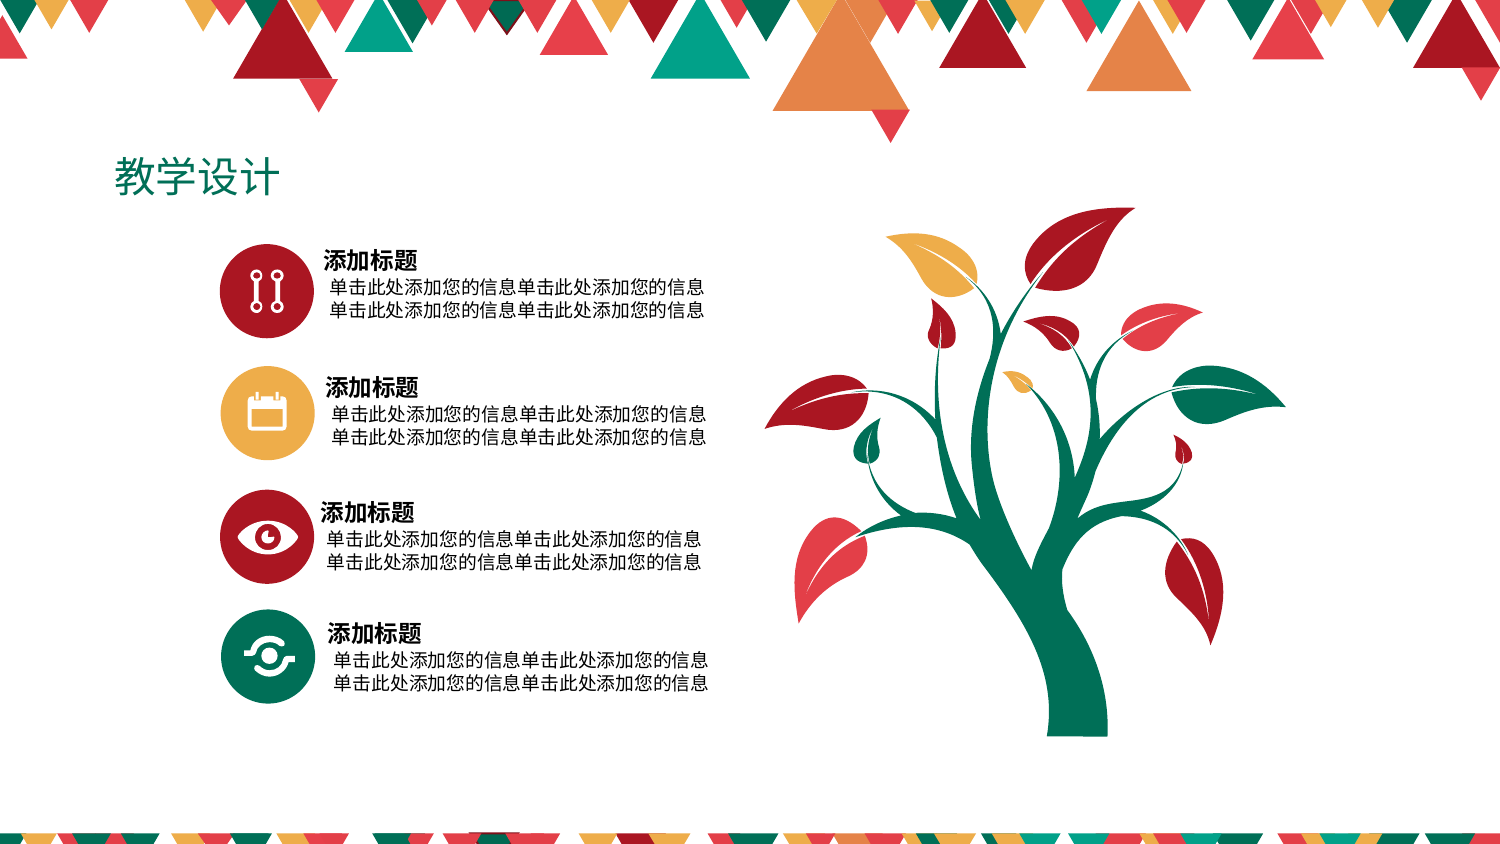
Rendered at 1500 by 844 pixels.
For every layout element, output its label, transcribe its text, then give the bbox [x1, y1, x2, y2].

text_box [853, 417, 881, 464]
text_box [1121, 303, 1203, 352]
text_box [261, 490, 721, 582]
text_box [254, 665, 268, 677]
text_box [268, 611, 728, 702]
text_box [794, 517, 868, 624]
text_box [247, 391, 266, 431]
text_box [237, 521, 261, 554]
text_box [219, 489, 282, 585]
text_box [764, 374, 869, 431]
text_box [250, 269, 263, 313]
text_box [927, 298, 956, 349]
text_box [1002, 371, 1033, 393]
text_box 教学设计 [99, 142, 297, 208]
text_box [1173, 434, 1193, 465]
text_box [220, 608, 283, 705]
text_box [266, 366, 726, 457]
text_box [220, 365, 287, 461]
text_box [885, 233, 978, 298]
text_box [1023, 315, 1080, 351]
text_box [1024, 207, 1136, 291]
text_box [1171, 365, 1286, 425]
text_box [1165, 538, 1224, 646]
text_box [244, 635, 268, 656]
text_box [219, 243, 295, 339]
text_box [261, 647, 268, 664]
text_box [264, 239, 724, 330]
text_box [851, 272, 1196, 737]
